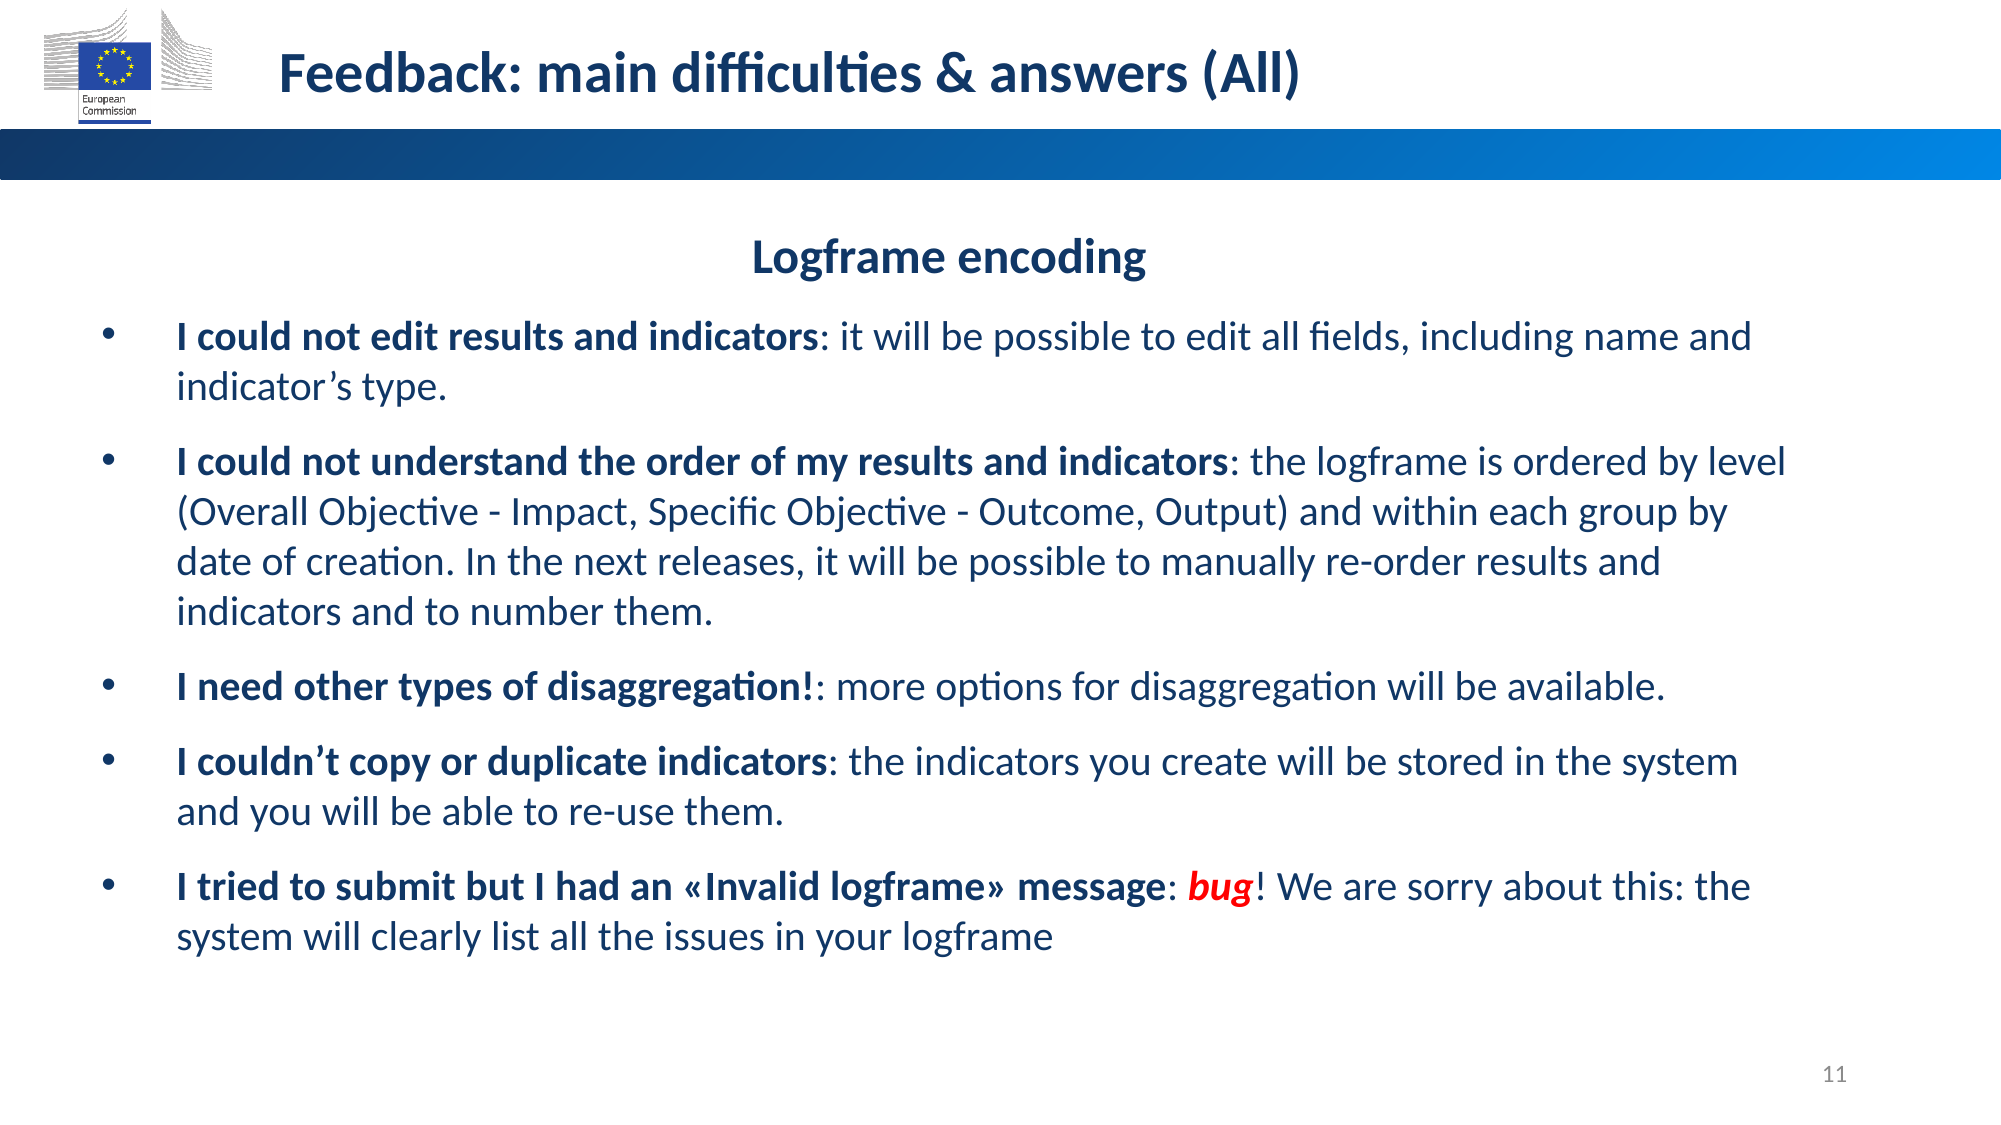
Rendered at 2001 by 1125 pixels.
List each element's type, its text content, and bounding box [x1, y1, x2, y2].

picture [44, 8, 212, 124]
text_box Logframe encoding I could not edit results and indicators: it will be possible to edit all fields, including name and indicator’s type. I could not understand the order of my results and indicators: the logframe is ordered by level (Overall Objective - Impact, Specific Objective - Outcome, Output) and within each group by date of creation. In the next releases, it will be possible to manually re-order results and indicators and to number them. I need other types of disaggregation!: more options for disaggregation will be available. I couldn’t copy or duplicate indicators: the indicators you create will be stored in the system and you will be able to re-use them. I tried to submit but I had an «Invalid logframe» message: bug! We are sorry about this: the system will clearly list all the issues in your logframe [86, 216, 1813, 967]
slide_number 11 [1412, 1042, 1863, 1103]
text_box Feedback: main difficulties & answers (All) [264, 27, 1690, 112]
